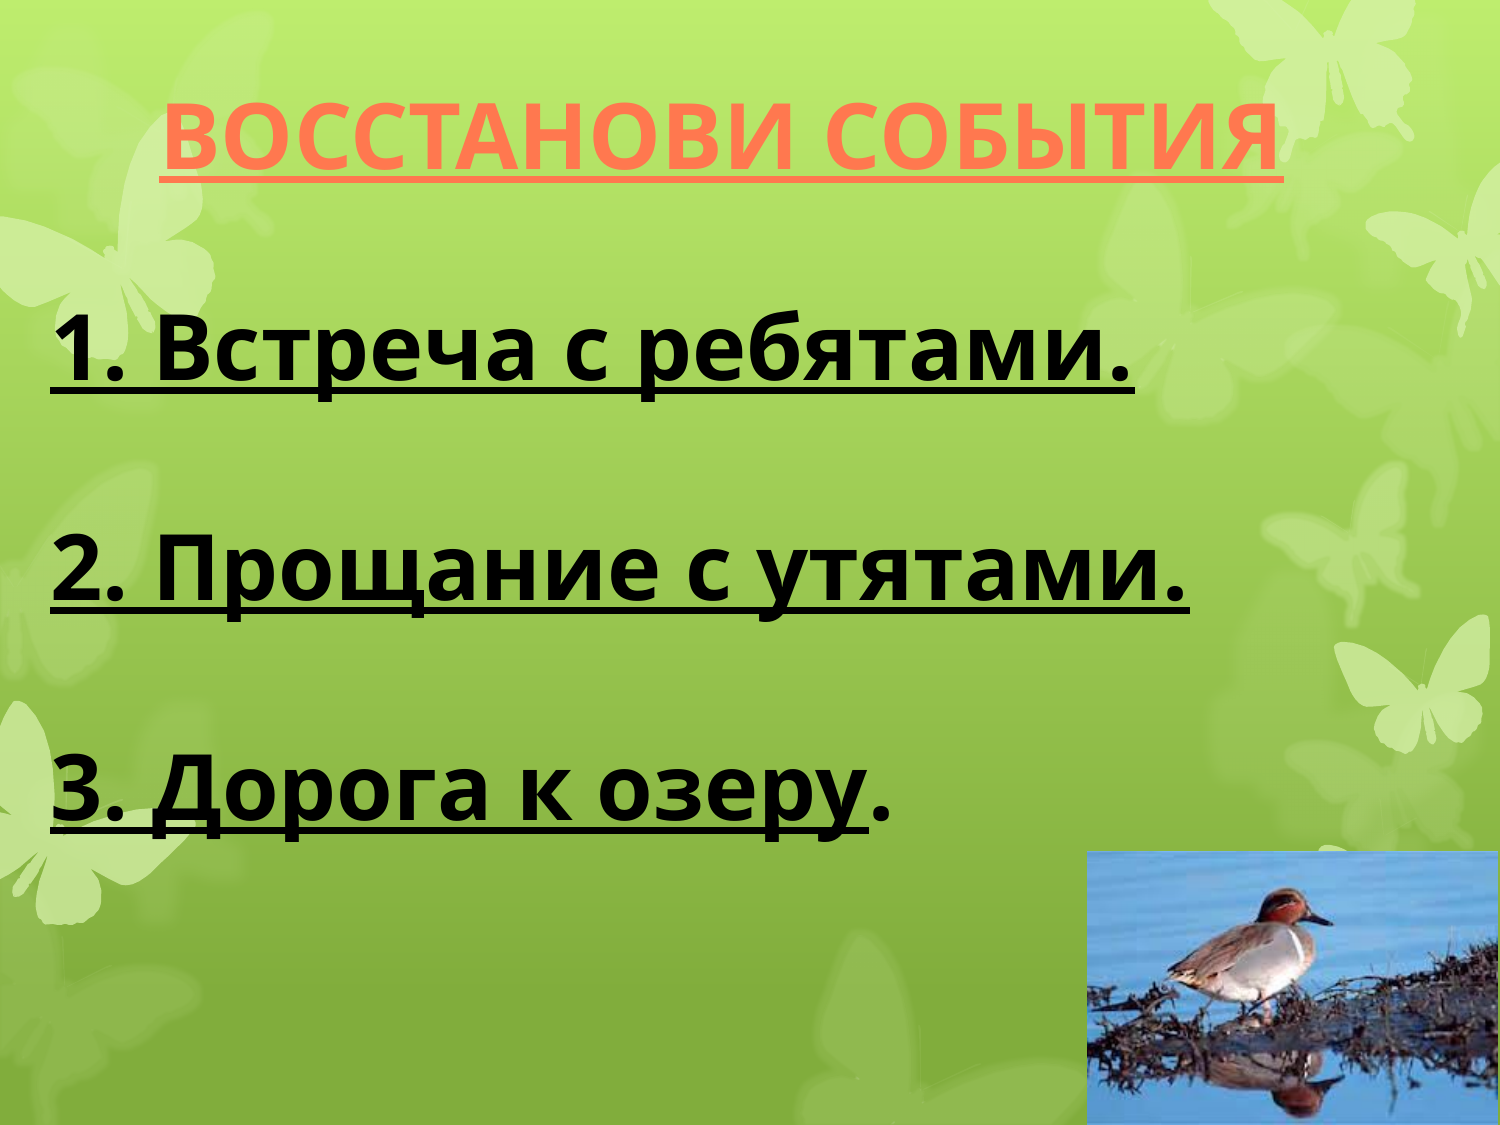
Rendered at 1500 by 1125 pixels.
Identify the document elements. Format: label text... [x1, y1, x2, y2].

text_box Восстанови события [144, 70, 1300, 196]
text_box 1. Встреча с ребятами. 2. Прощание с утятами. 3. Дорога к озеру. [35, 281, 1206, 846]
picture [1087, 851, 1499, 1125]
